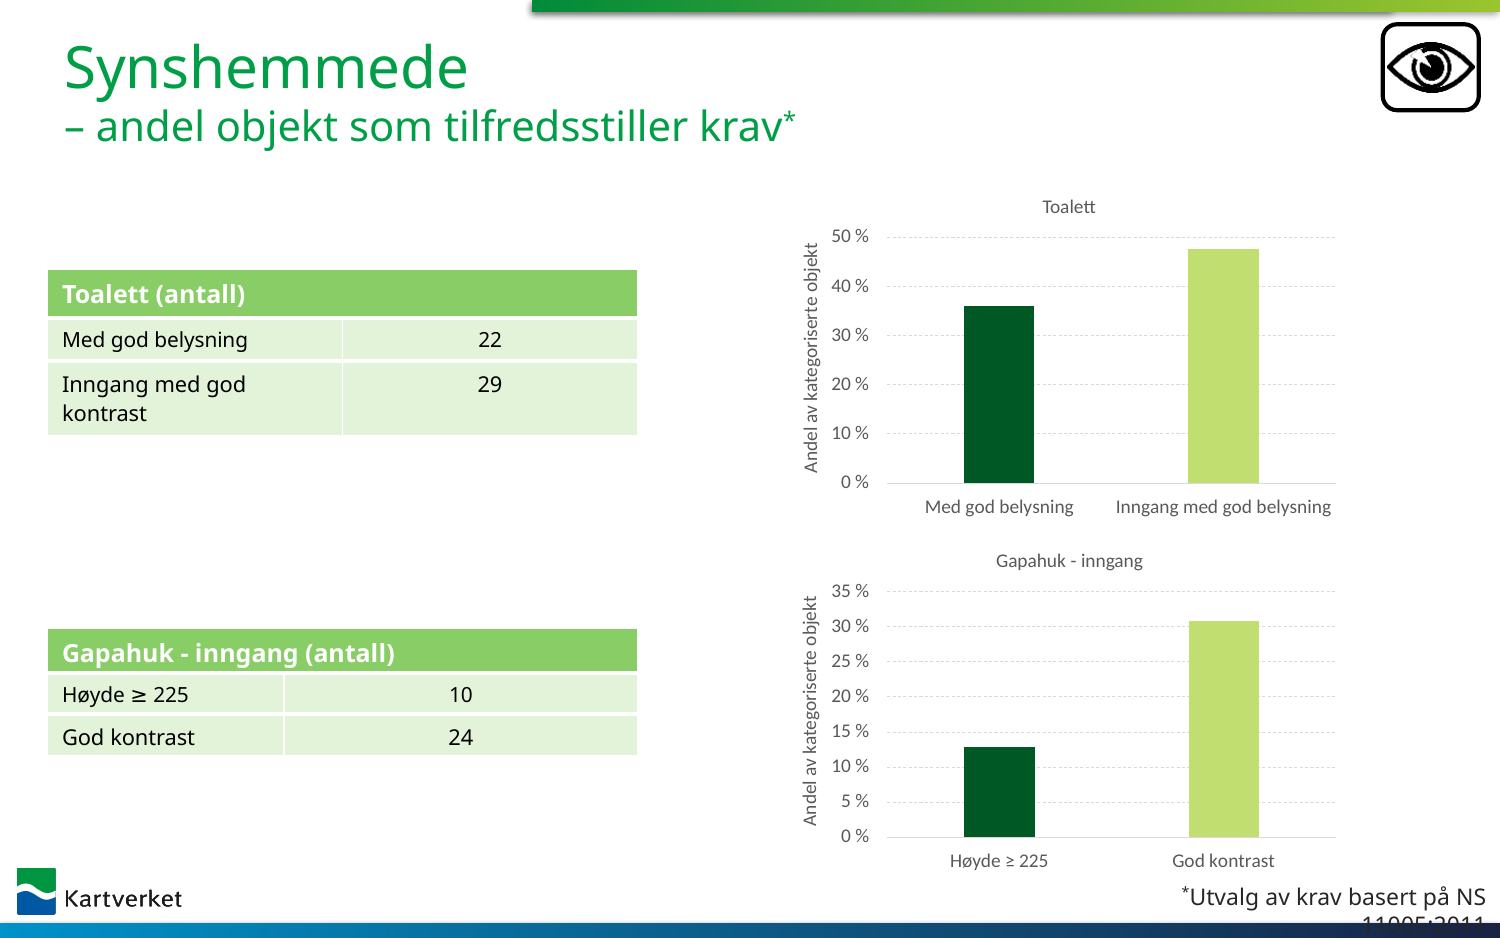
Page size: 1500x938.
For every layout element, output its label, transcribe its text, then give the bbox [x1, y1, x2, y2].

picture [791, 187, 1348, 526]
table_cell Med god belysning [48, 320, 342, 359]
text_box *Utvalg av krav basert på NS 11005:2011 [1068, 873, 1500, 938]
table_cell 22 [343, 320, 637, 359]
table_cell 29 [343, 363, 637, 435]
table_cell Inngang med god kontrast [48, 363, 342, 435]
table_cell God kontrast [48, 716, 283, 755]
table_header Toalett (antall) [48, 270, 637, 316]
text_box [1382, 24, 1480, 111]
table_cell Høyde ≥ 225 [48, 675, 283, 712]
table_cell 24 [285, 716, 637, 755]
table_cell 10 [285, 675, 637, 712]
picture [791, 541, 1348, 880]
table_header Gapahuk - inngang (antall) [48, 629, 637, 671]
text_box Synshemmede – andel objekt som tilfredsstiller krav* [49, 24, 1431, 158]
